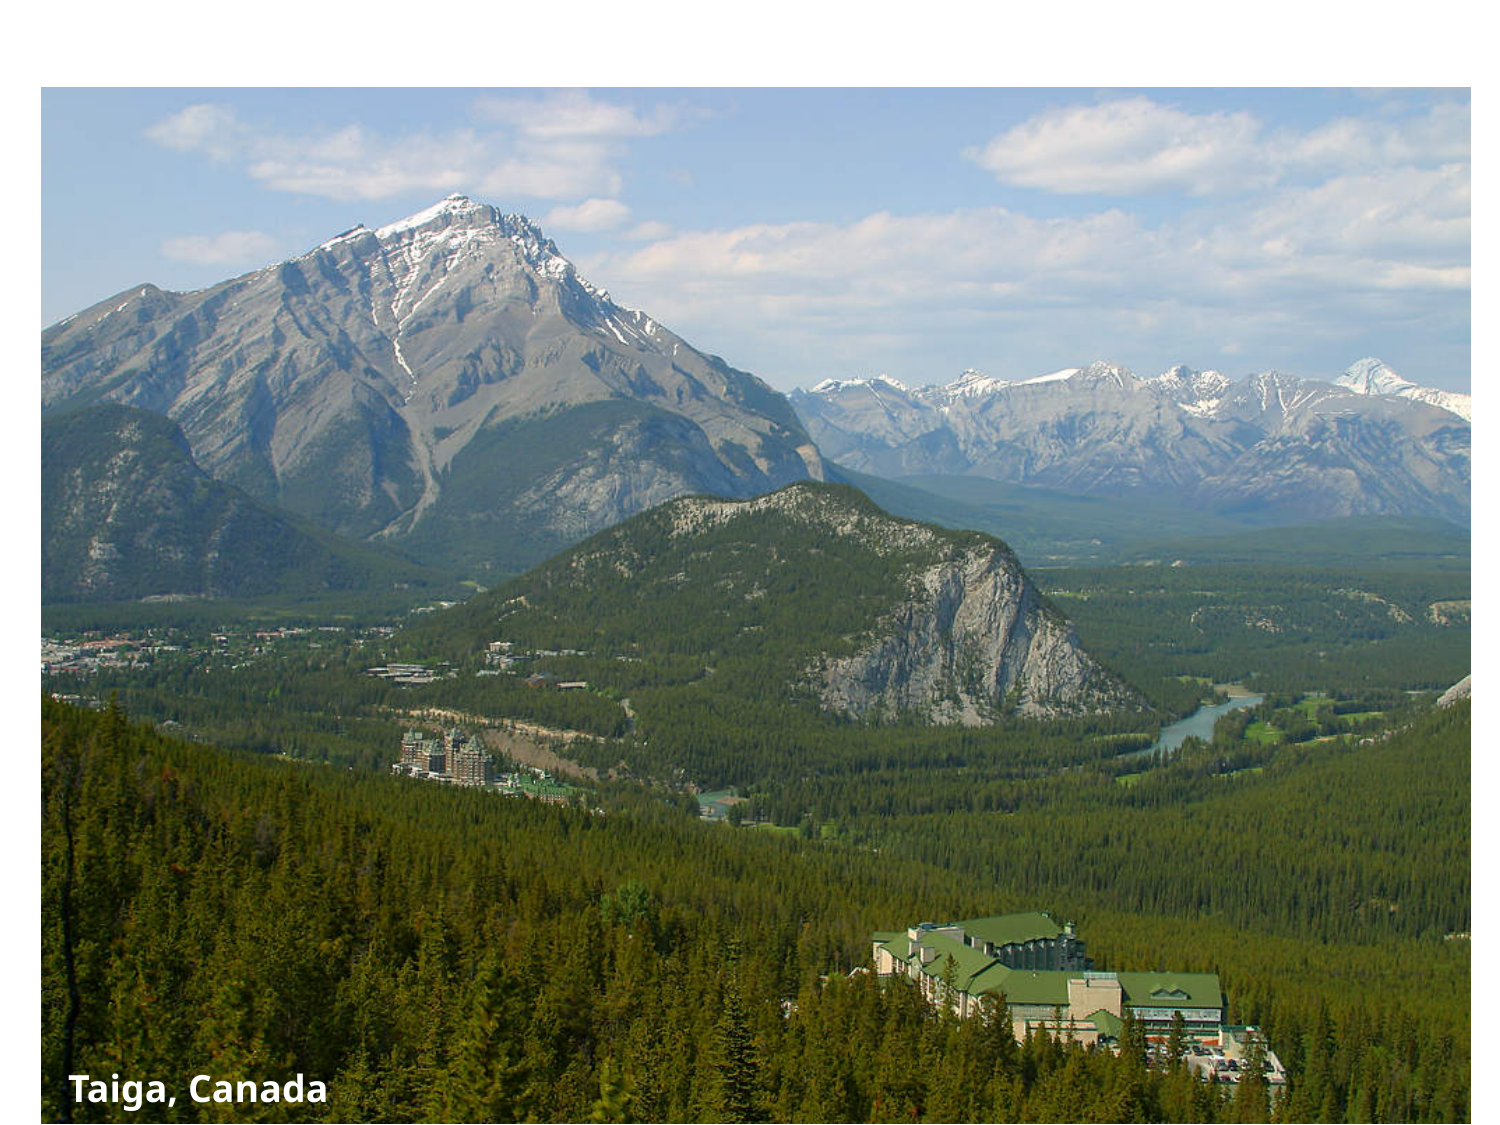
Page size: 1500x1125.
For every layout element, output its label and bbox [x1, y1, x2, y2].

picture [41, 87, 1471, 1125]
